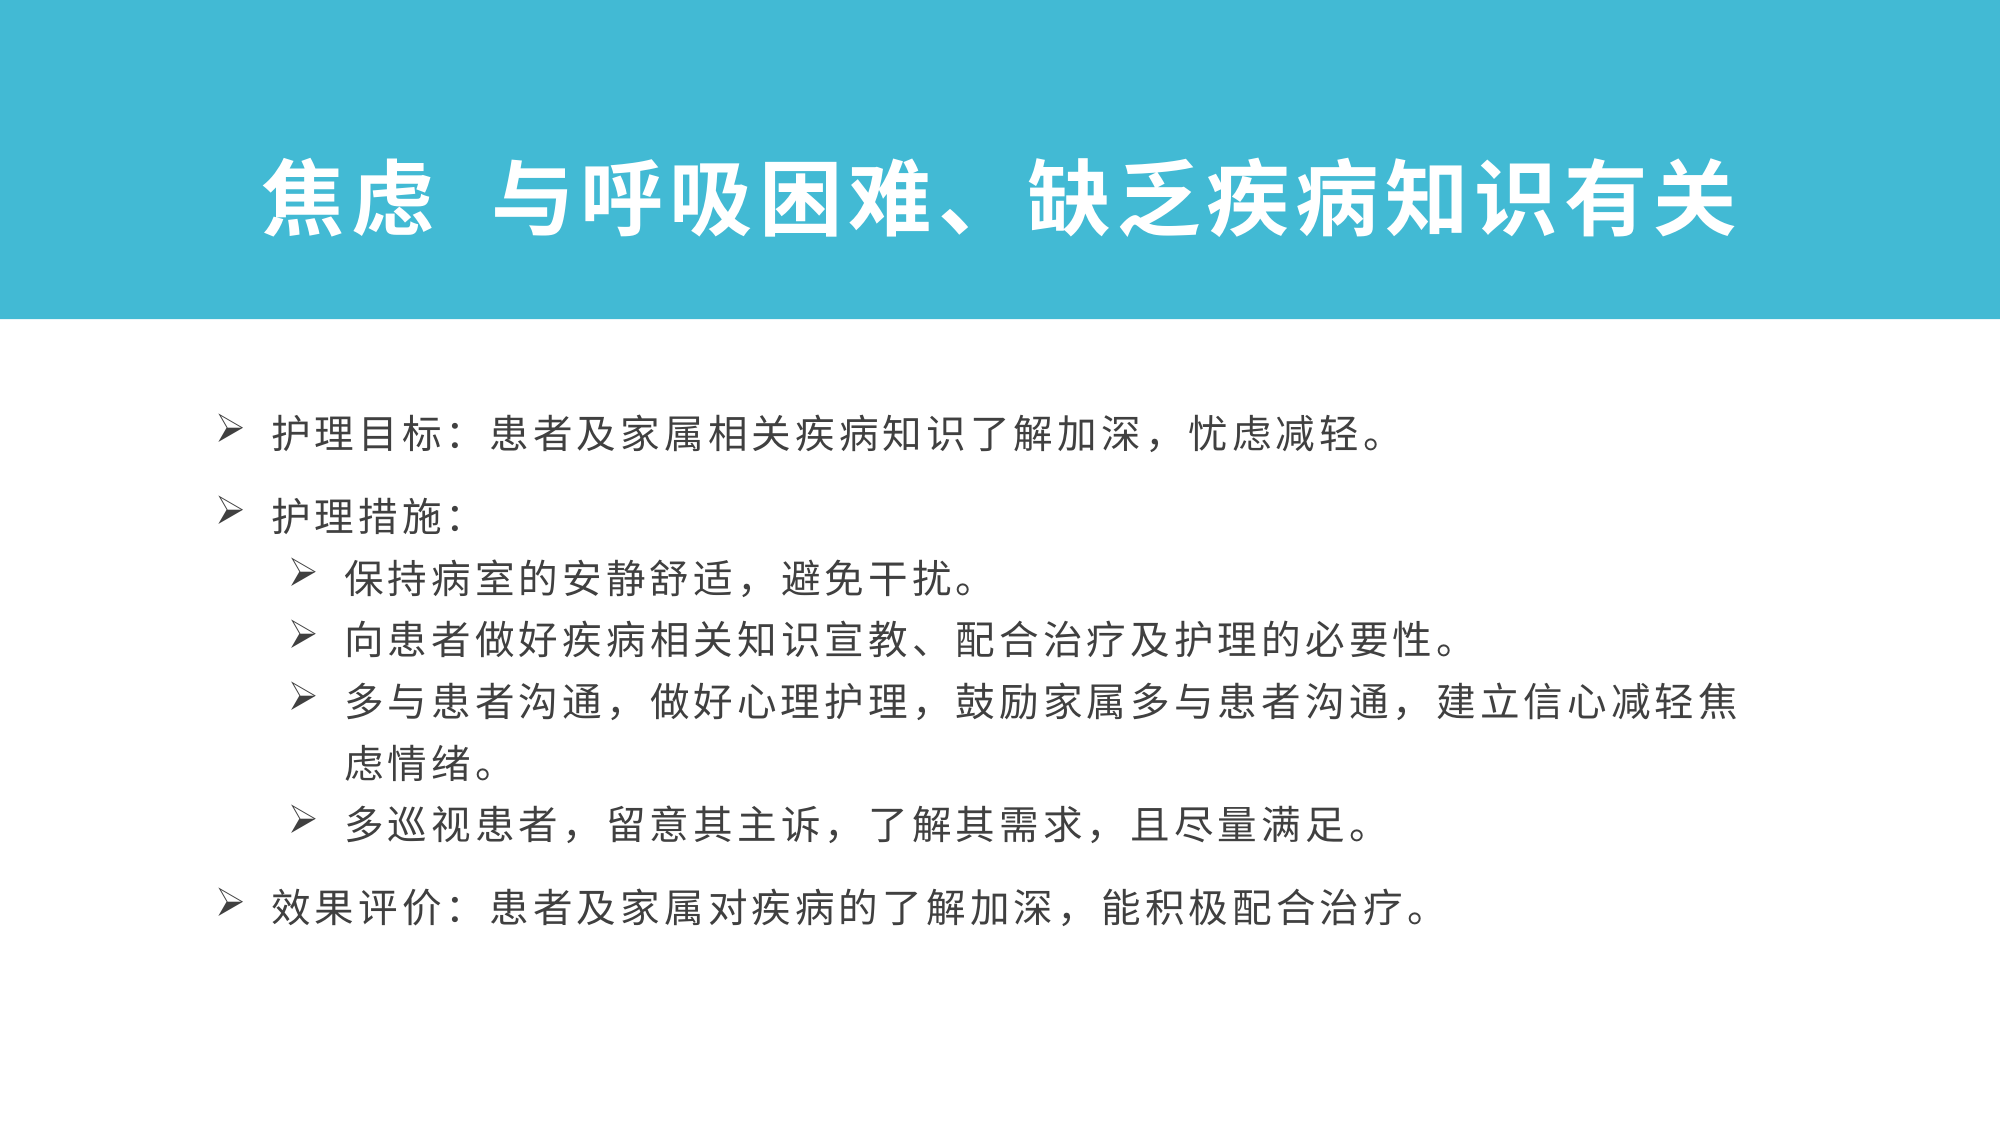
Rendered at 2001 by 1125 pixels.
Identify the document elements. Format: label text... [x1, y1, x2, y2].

text_box [0, 0, 2000, 320]
text_box 护理目标：患者及家属相关疾病知识了解加深，忧虑减轻。 护理措施： 保持病室的安静舒适，避免干扰。 向患者做好疾病相关知识宣教、配合治疗及护理的必要性。 多与患者沟通，做好心理护理，鼓励家属多与患者沟通，建立信心减轻焦虑情绪。 多巡视患者，留意其主诉，了解其需求，且尽量满足。 效果评价：患者及家属对疾病的了解加深，能积极配合治疗。 [199, 375, 1800, 951]
text_box 焦虑 与呼吸困难、缺乏疾病知识有关 [100, 69, 1900, 254]
